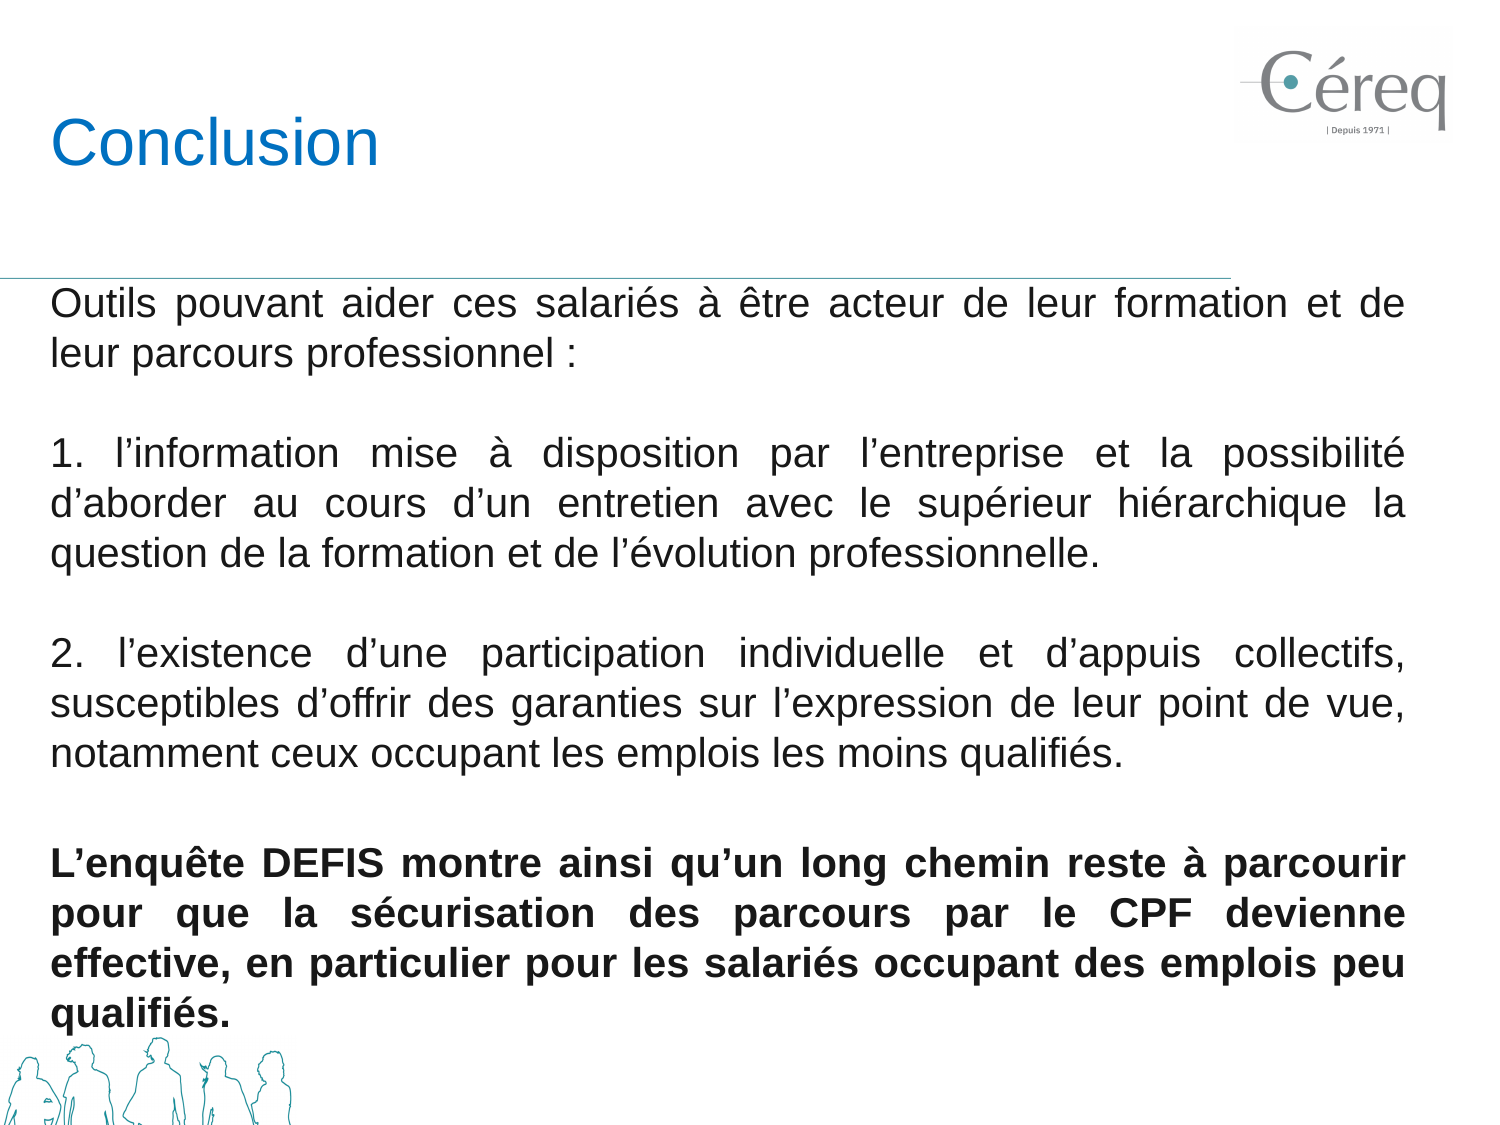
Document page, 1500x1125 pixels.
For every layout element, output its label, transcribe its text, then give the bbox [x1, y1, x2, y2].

picture [0, 1035, 297, 1125]
text_box Outils pouvant aider ces salariés à être acteur de leur formation et de leur parcours professionnel : 1. l’information mise à disposition par l’entreprise et la possibilité d’aborder au cours d’un entretien avec le supérieur hiérarchique la question de la formation et de l’évolution professionnelle. 2. l’existence d’une participation individuelle et d’appuis collectifs, susceptibles d’offrir des garanties sur l’expression de leur point de vue, notamment ceux occupant les emplois les moins qualifiés. L’enquête DEFIS montre ainsi qu’un long chemin reste à parcourir pour que la sécurisation des parcours par le CPF devienne effective, en particulier pour les salariés occupant des emplois peu qualifiés. [35, 268, 1422, 1044]
picture [1234, 26, 1453, 143]
title Conclusion [35, 30, 1330, 248]
